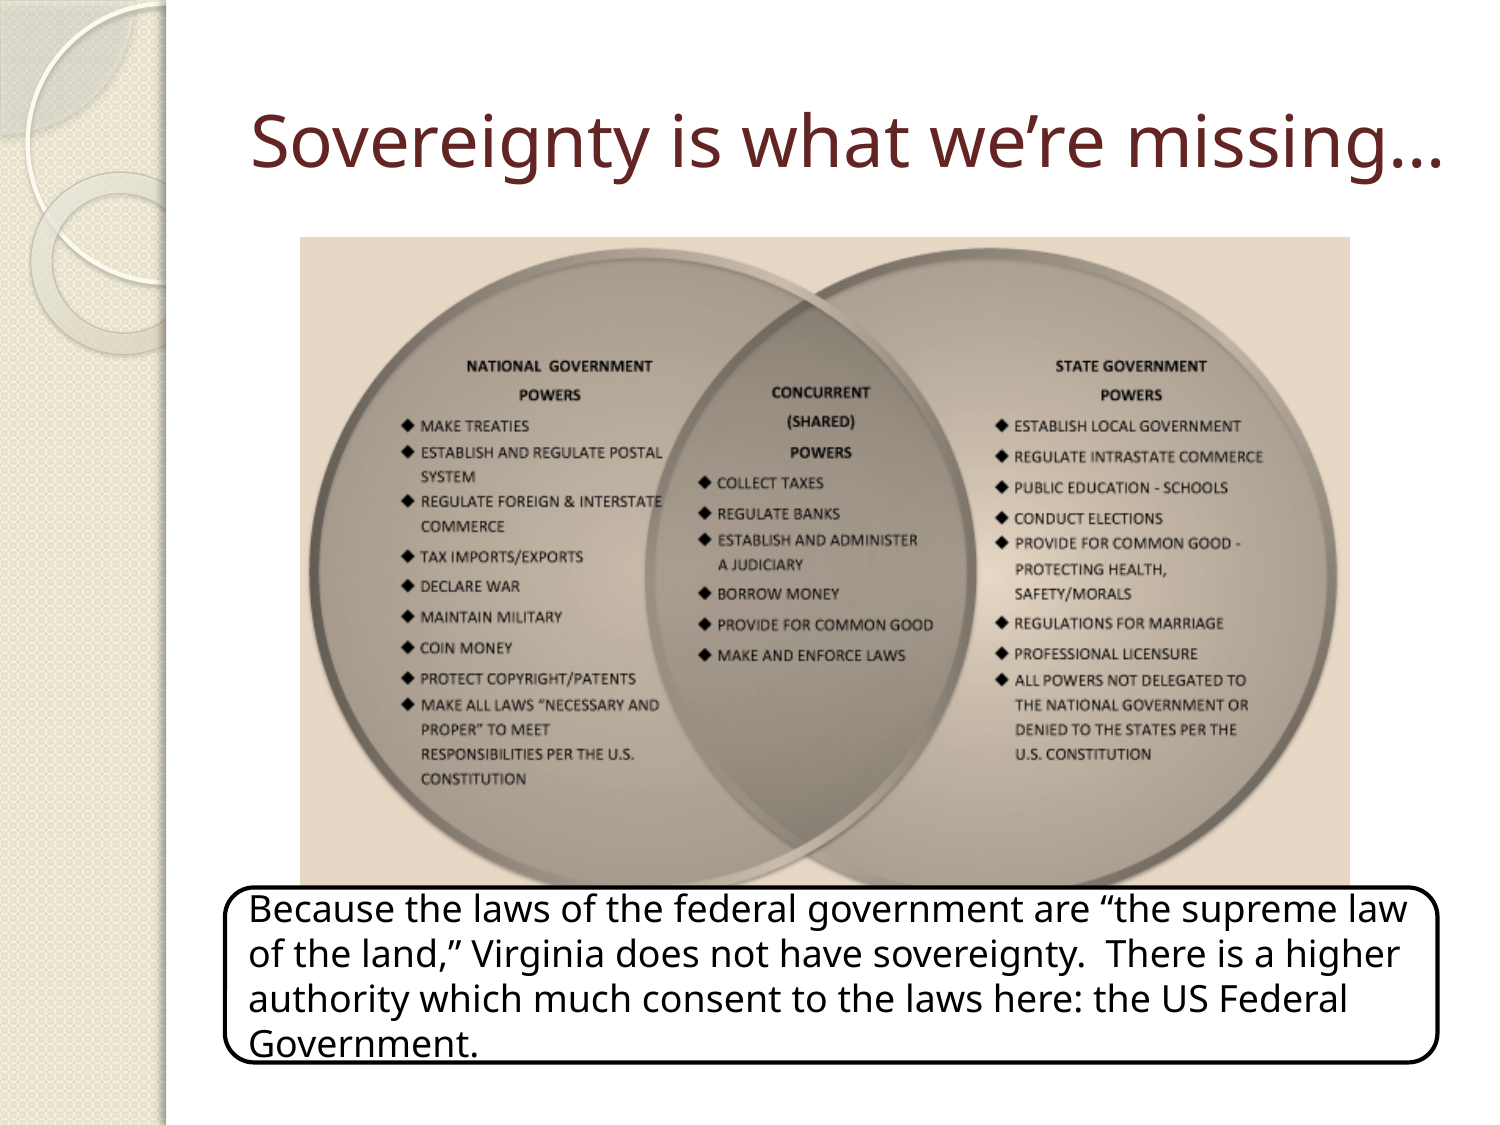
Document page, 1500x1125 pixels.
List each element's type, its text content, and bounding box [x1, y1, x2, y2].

text_box Because the laws of the federal government are “the supreme law of the land,” Virginia does not have sovereignty. There is a higher authority which much consent to the laws here: the US Federal Government. [222, 885, 1440, 1065]
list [299, 237, 1351, 922]
title Sovereignty is what we’re missing… [235, 45, 1466, 233]
